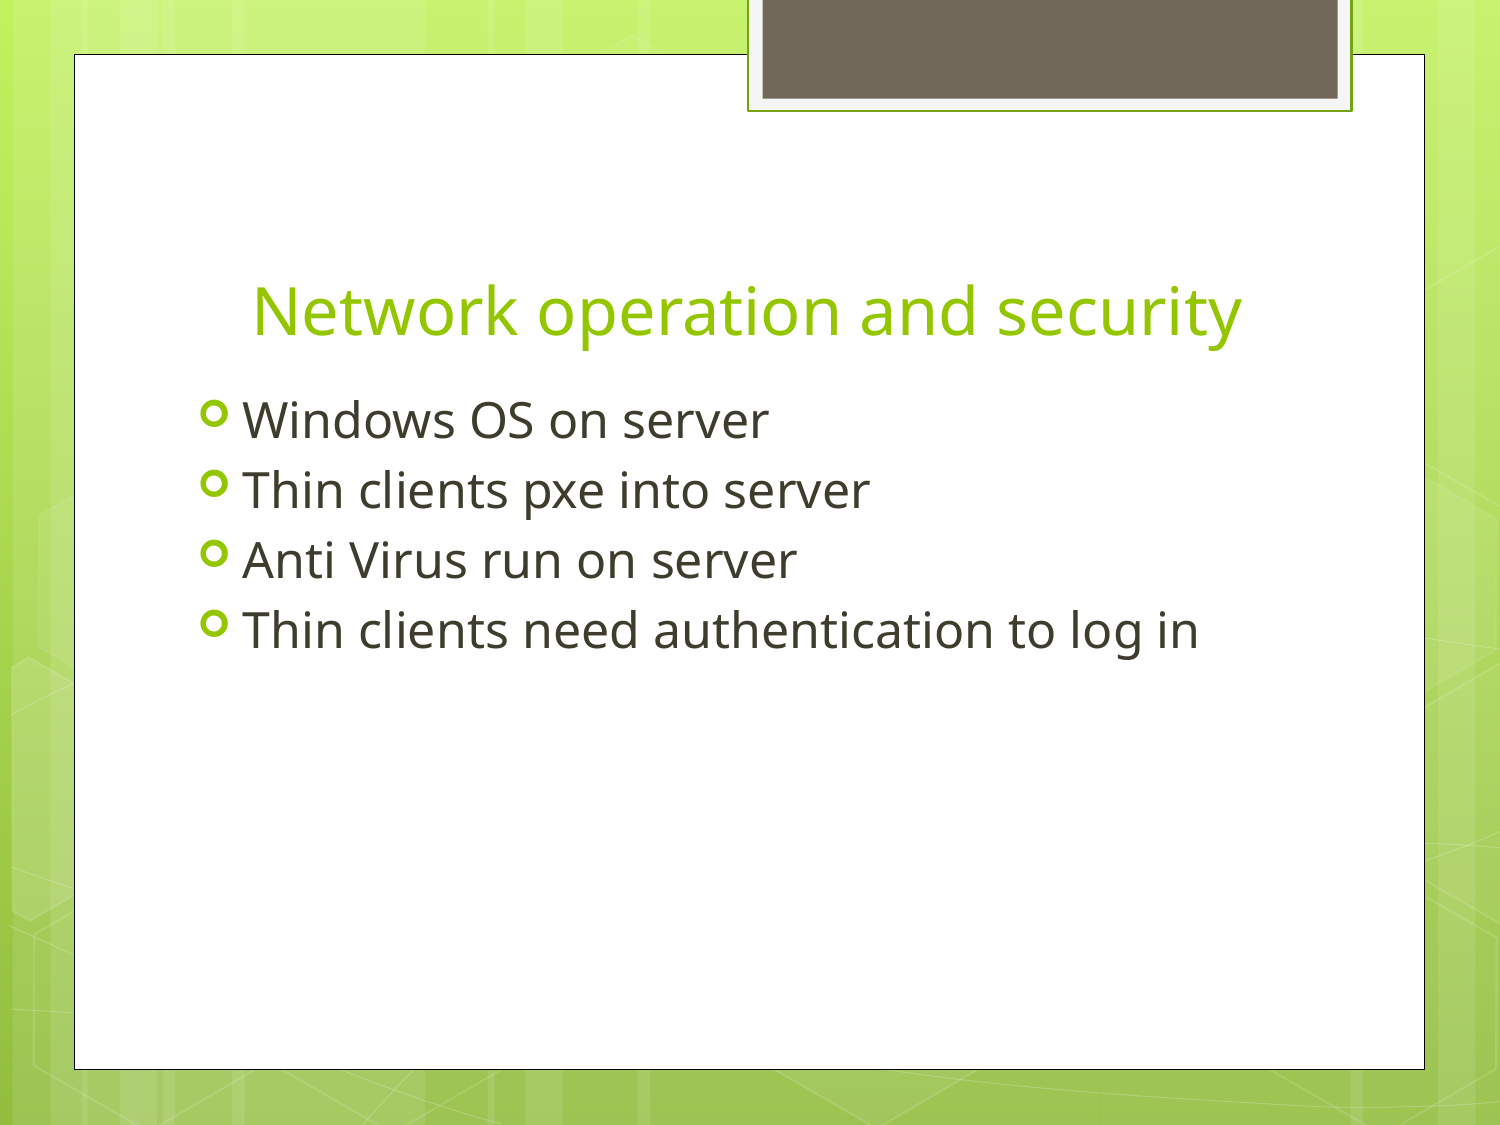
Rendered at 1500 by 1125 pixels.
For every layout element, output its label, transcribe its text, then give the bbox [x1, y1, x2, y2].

title Network operation and security [171, 168, 1324, 357]
list Windows OS on server Thin clients pxe into server Anti Virus run on server Thin clients need authentication to log in [171, 381, 1283, 957]
